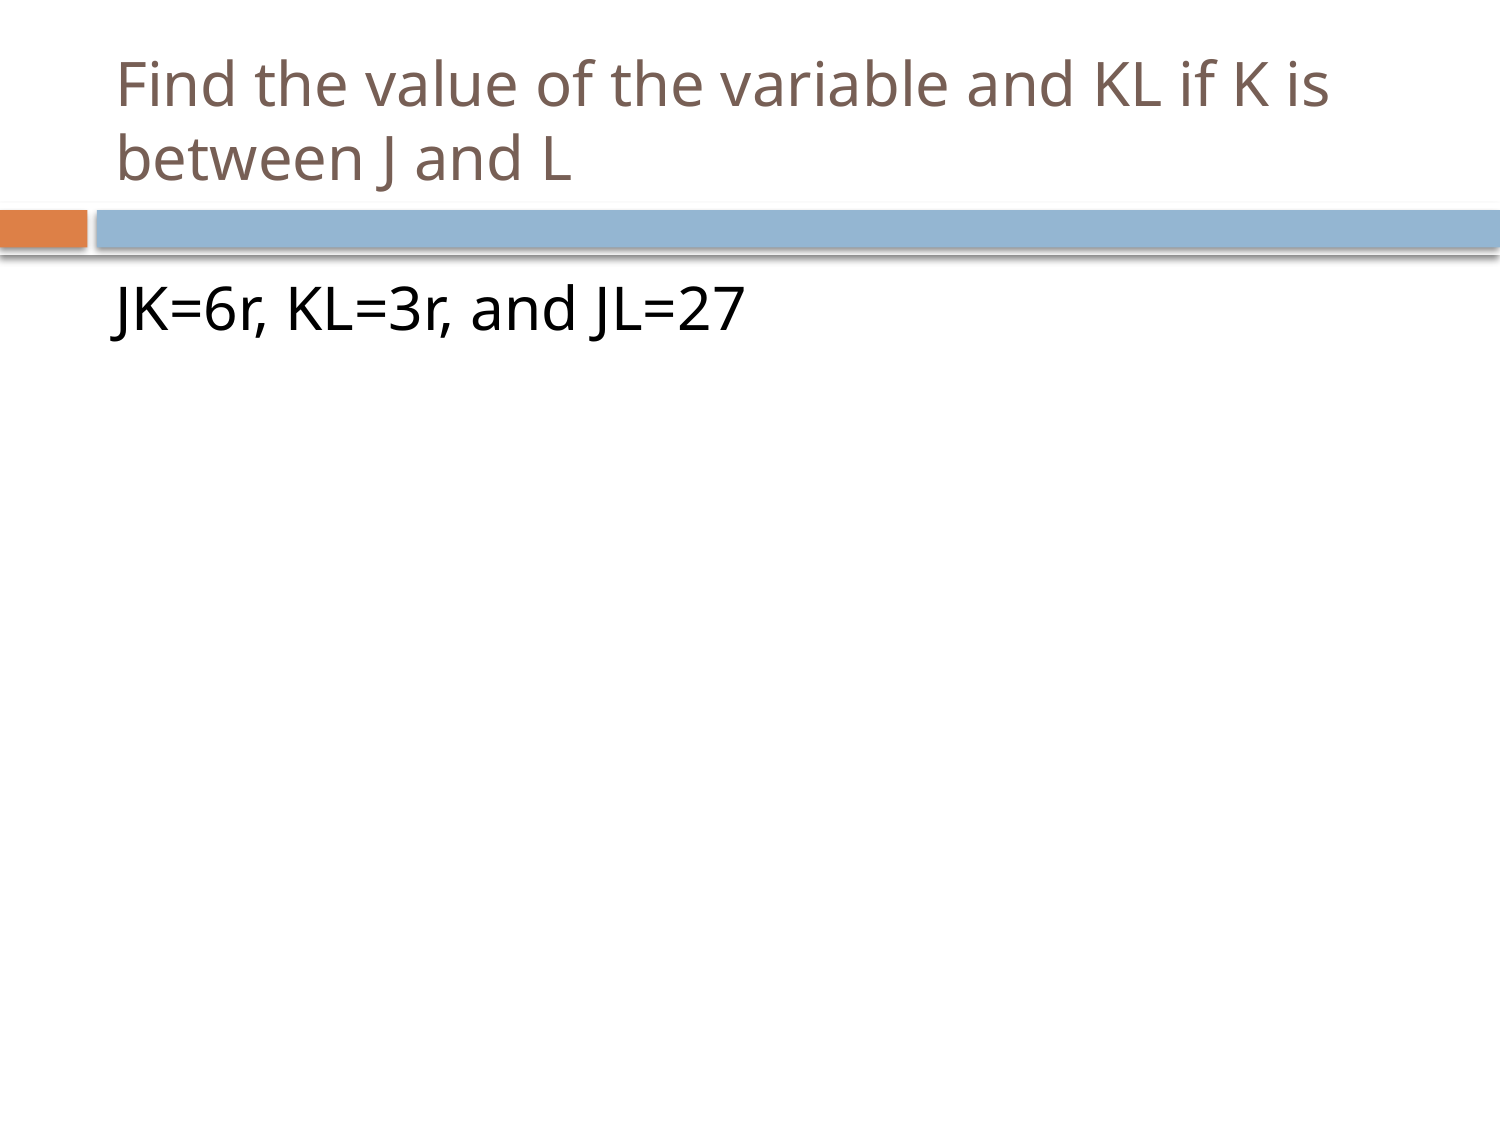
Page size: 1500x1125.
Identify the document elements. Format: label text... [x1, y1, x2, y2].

list JK=6r, KL=3r, and JL=27 [100, 262, 1438, 1000]
title Find the value of the variable and KL if K is between J and L [100, 37, 1438, 200]
